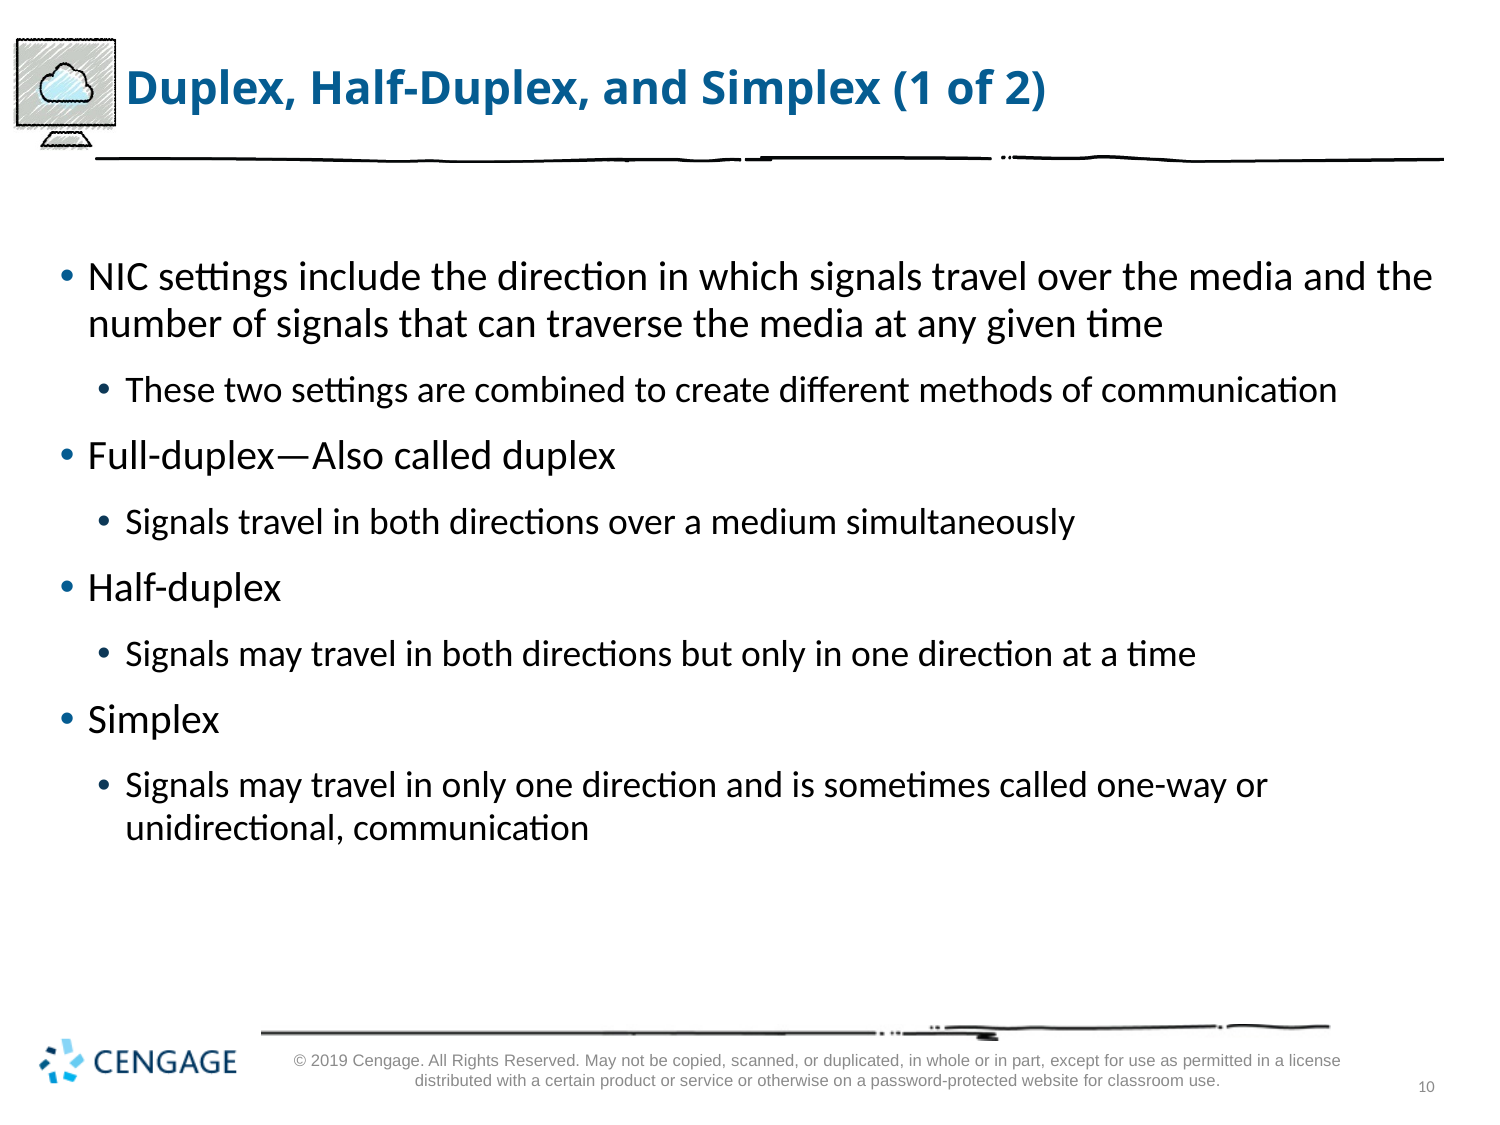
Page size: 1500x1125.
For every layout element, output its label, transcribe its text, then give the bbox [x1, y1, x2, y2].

picture [95, 155, 1444, 163]
title Duplex, Half-Duplex, and Simplex (1 of 2) [125, 66, 1442, 116]
list N I C settings include the direction in which signals travel over the media and the number of signals that can traverse the media at any given time These two settings are combined to create different methods of communication Full-duplex—Also called duplex Signals travel in both directions over a medium simultaneously Half-duplex Signals may travel in both directions but only in one direction at a time Simplex Signals may travel in only one direction and is sometimes called one-way or unidirectional, communication [59, 252, 1441, 856]
picture [13, 36, 117, 151]
picture [261, 1024, 1331, 1041]
footer © 2019 Cengage. All Rights Reserved. May not be copied, scanned, or duplicated, in whole or in part, except for use as permitted in a license distributed with a certain product or service or otherwise on a password-protected website for classroom use. [262, 1050, 1375, 1091]
picture [19, 1025, 249, 1096]
